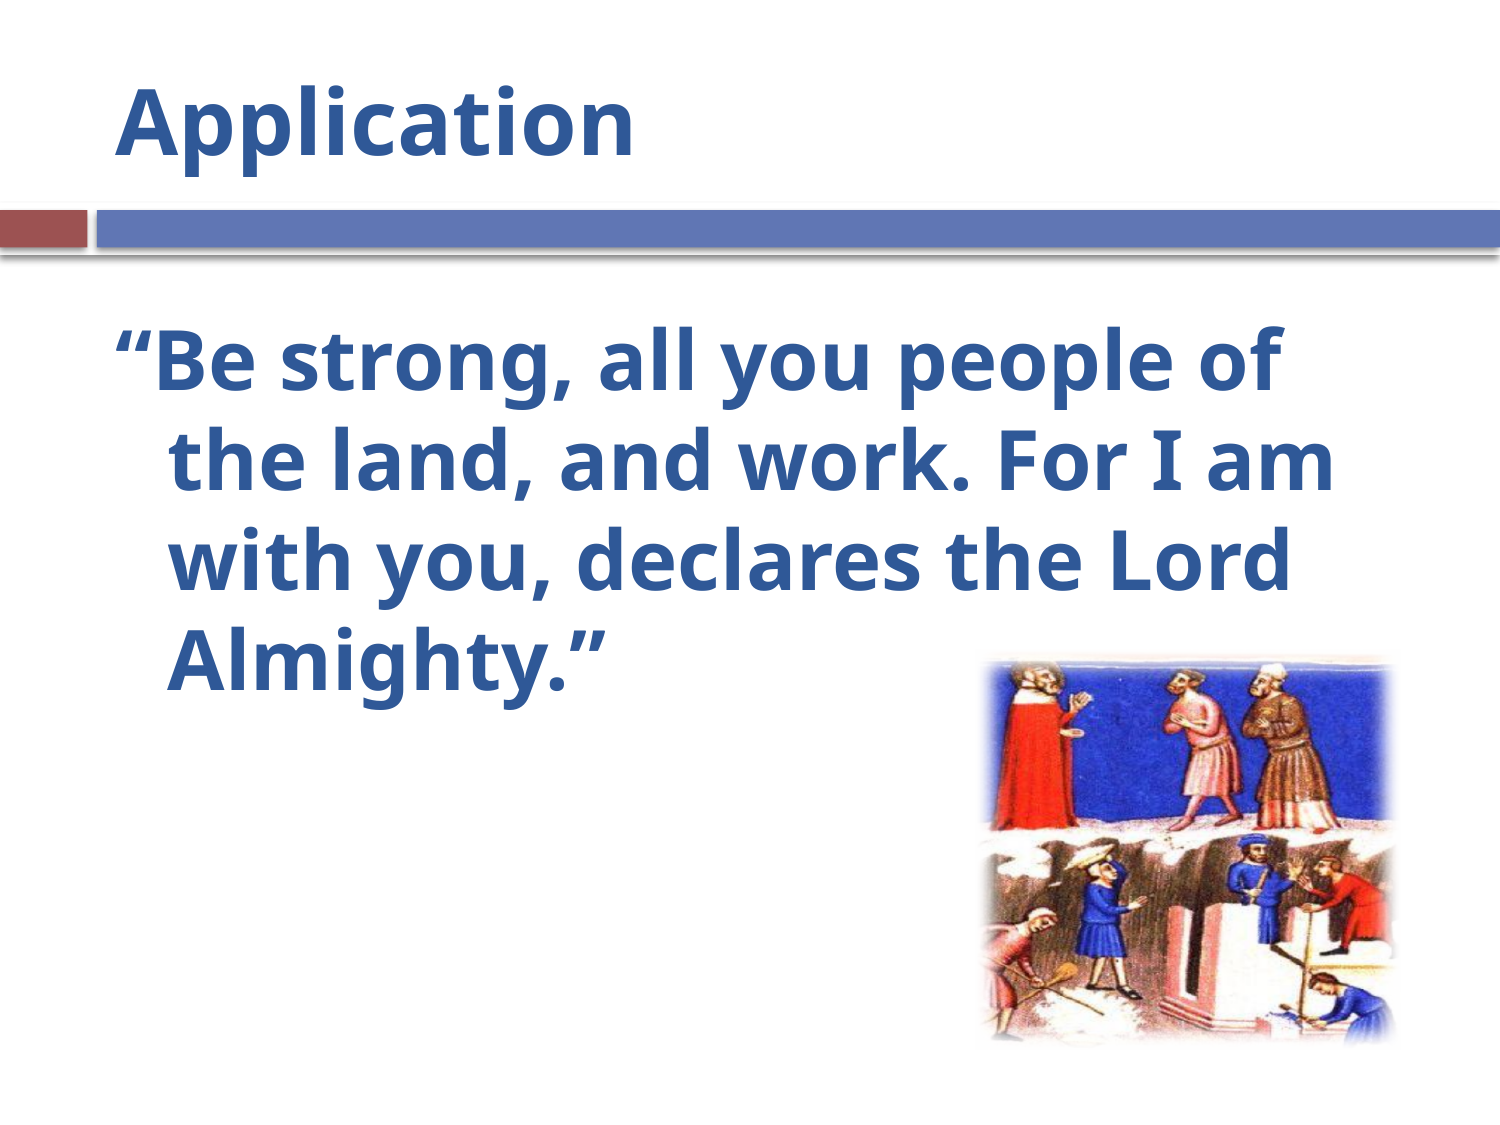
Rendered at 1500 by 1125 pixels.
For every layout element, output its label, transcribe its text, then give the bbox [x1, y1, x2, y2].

title Application [100, 37, 1438, 200]
picture [974, 649, 1401, 1051]
list “Be strong, all you people of the land, and work. For I am with you, declares the Lord Almighty.” [100, 299, 1438, 1000]
